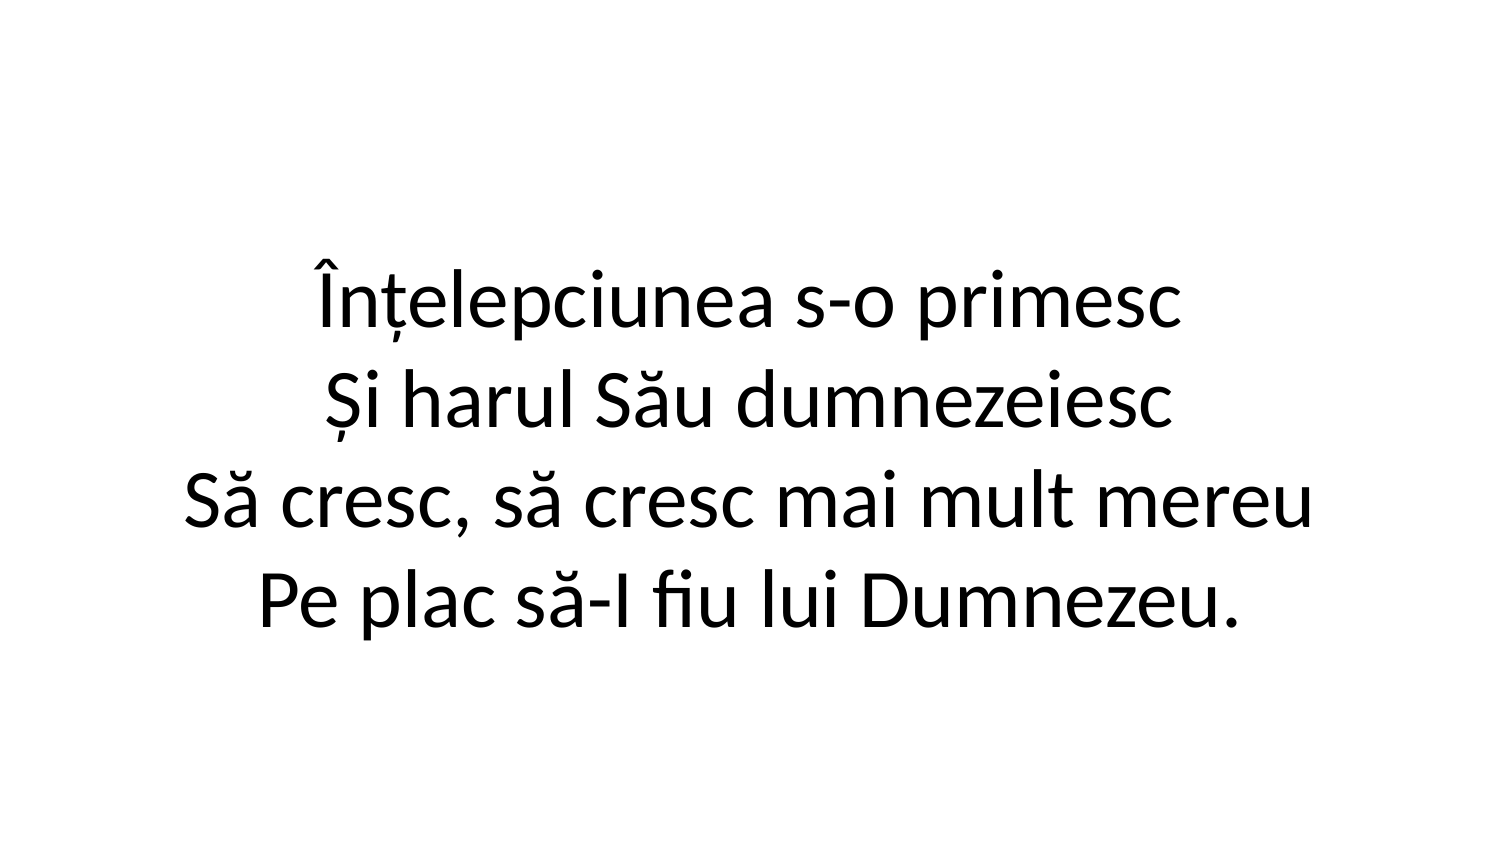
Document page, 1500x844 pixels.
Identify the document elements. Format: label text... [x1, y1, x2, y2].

text_box Înțelepciunea s-o primesc Și harul Său dumnezeiesc Să cresc, să cresc mai mult mereu Pe plac să-I fiu lui Dumnezeu. [168, 192, 1332, 652]
